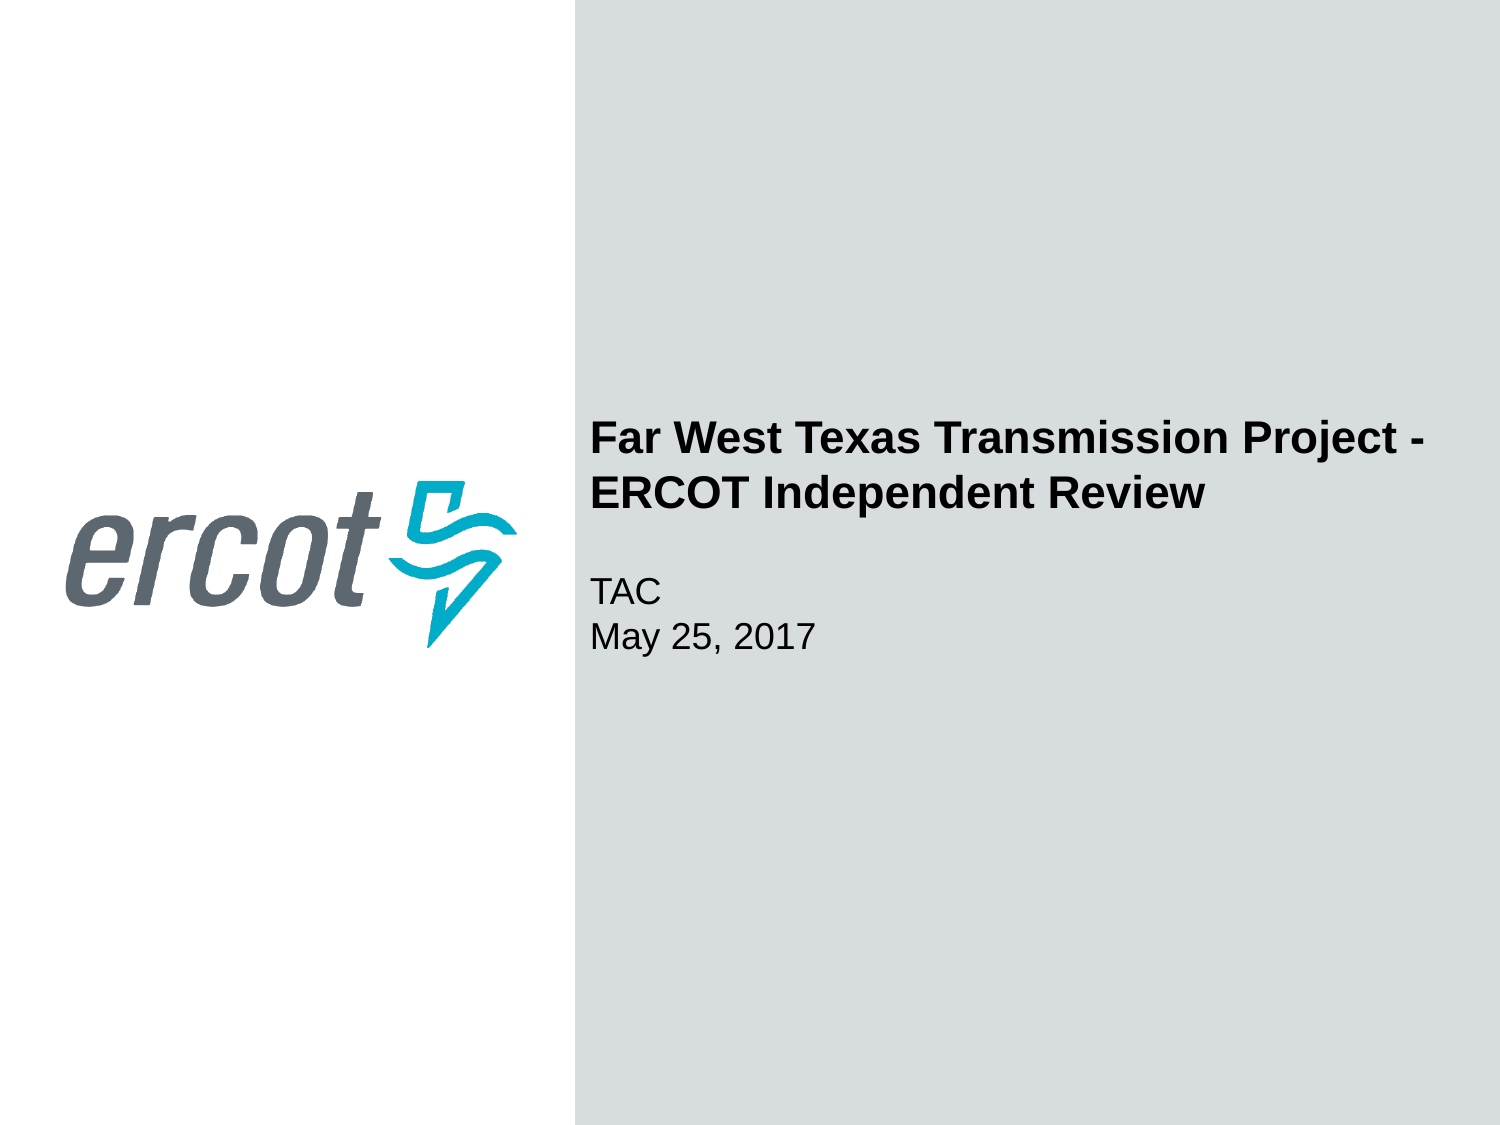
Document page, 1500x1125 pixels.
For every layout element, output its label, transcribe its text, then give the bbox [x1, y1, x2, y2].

text_box Far West Texas Transmission Project - ERCOT Independent Review TAC May 25, 2017 [575, 399, 1500, 665]
picture [56, 471, 525, 654]
